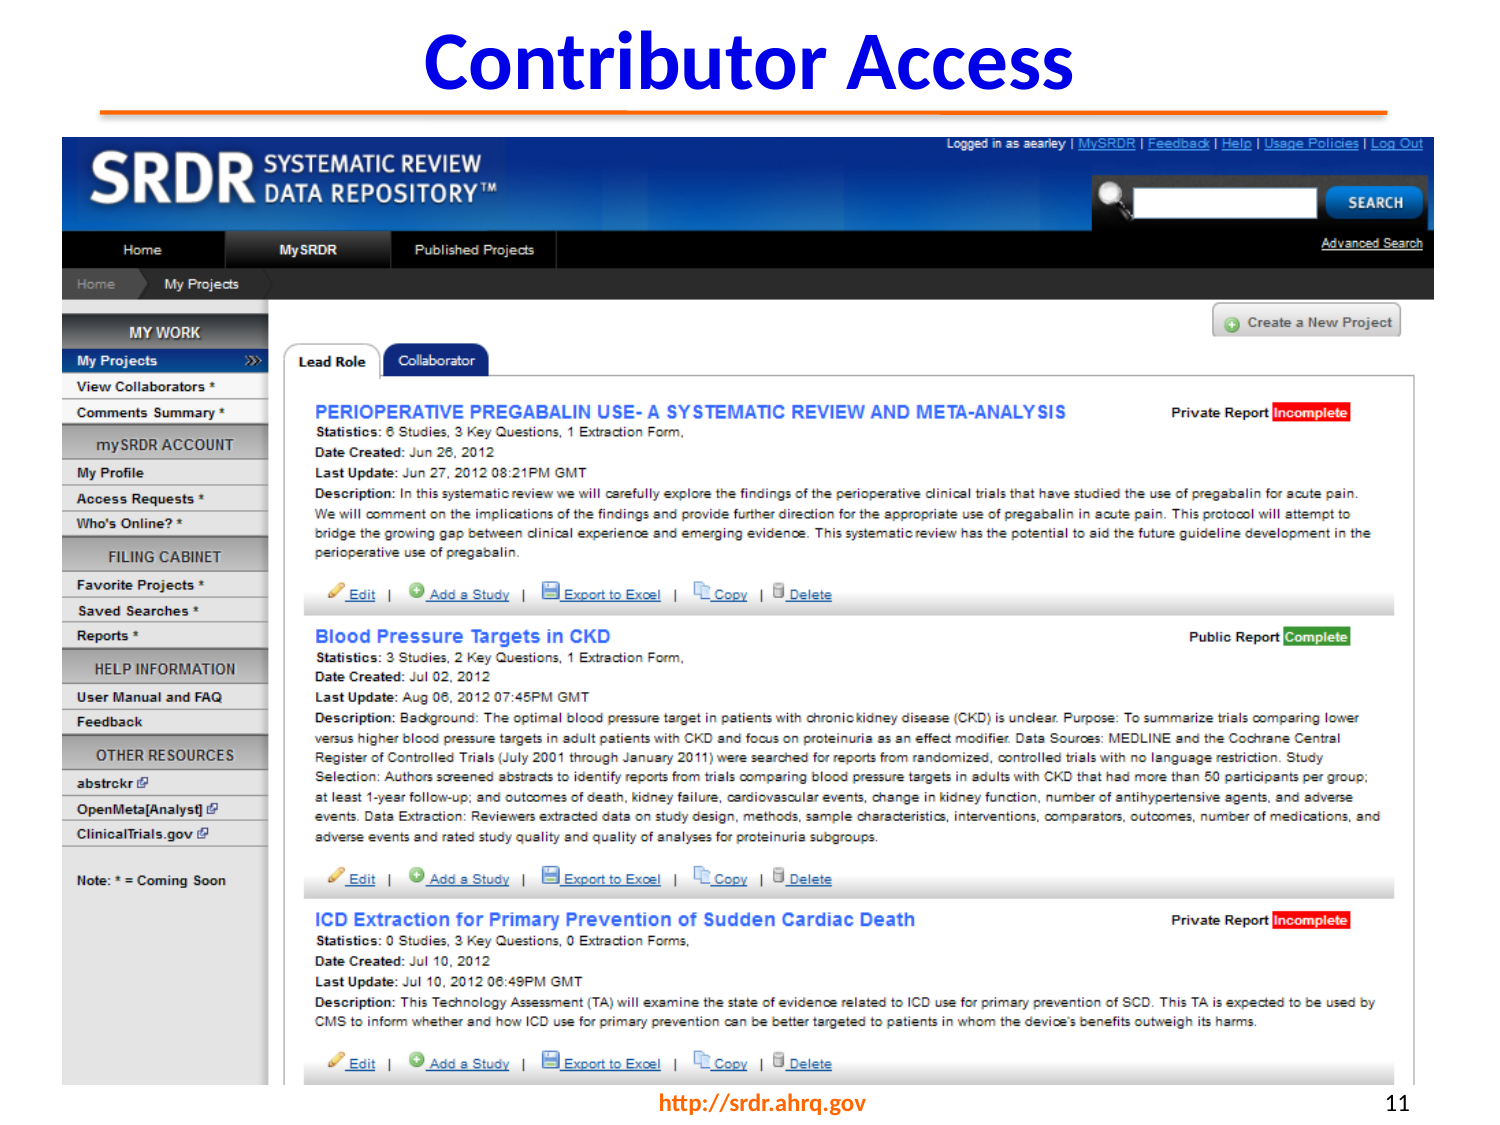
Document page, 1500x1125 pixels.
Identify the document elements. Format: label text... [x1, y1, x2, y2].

picture [62, 137, 1435, 1085]
title Contributor Access [75, 0, 1425, 134]
footer http://srdr.ahrq.gov [525, 1095, 1000, 1125]
slide_number 11 [1074, 1095, 1425, 1125]
